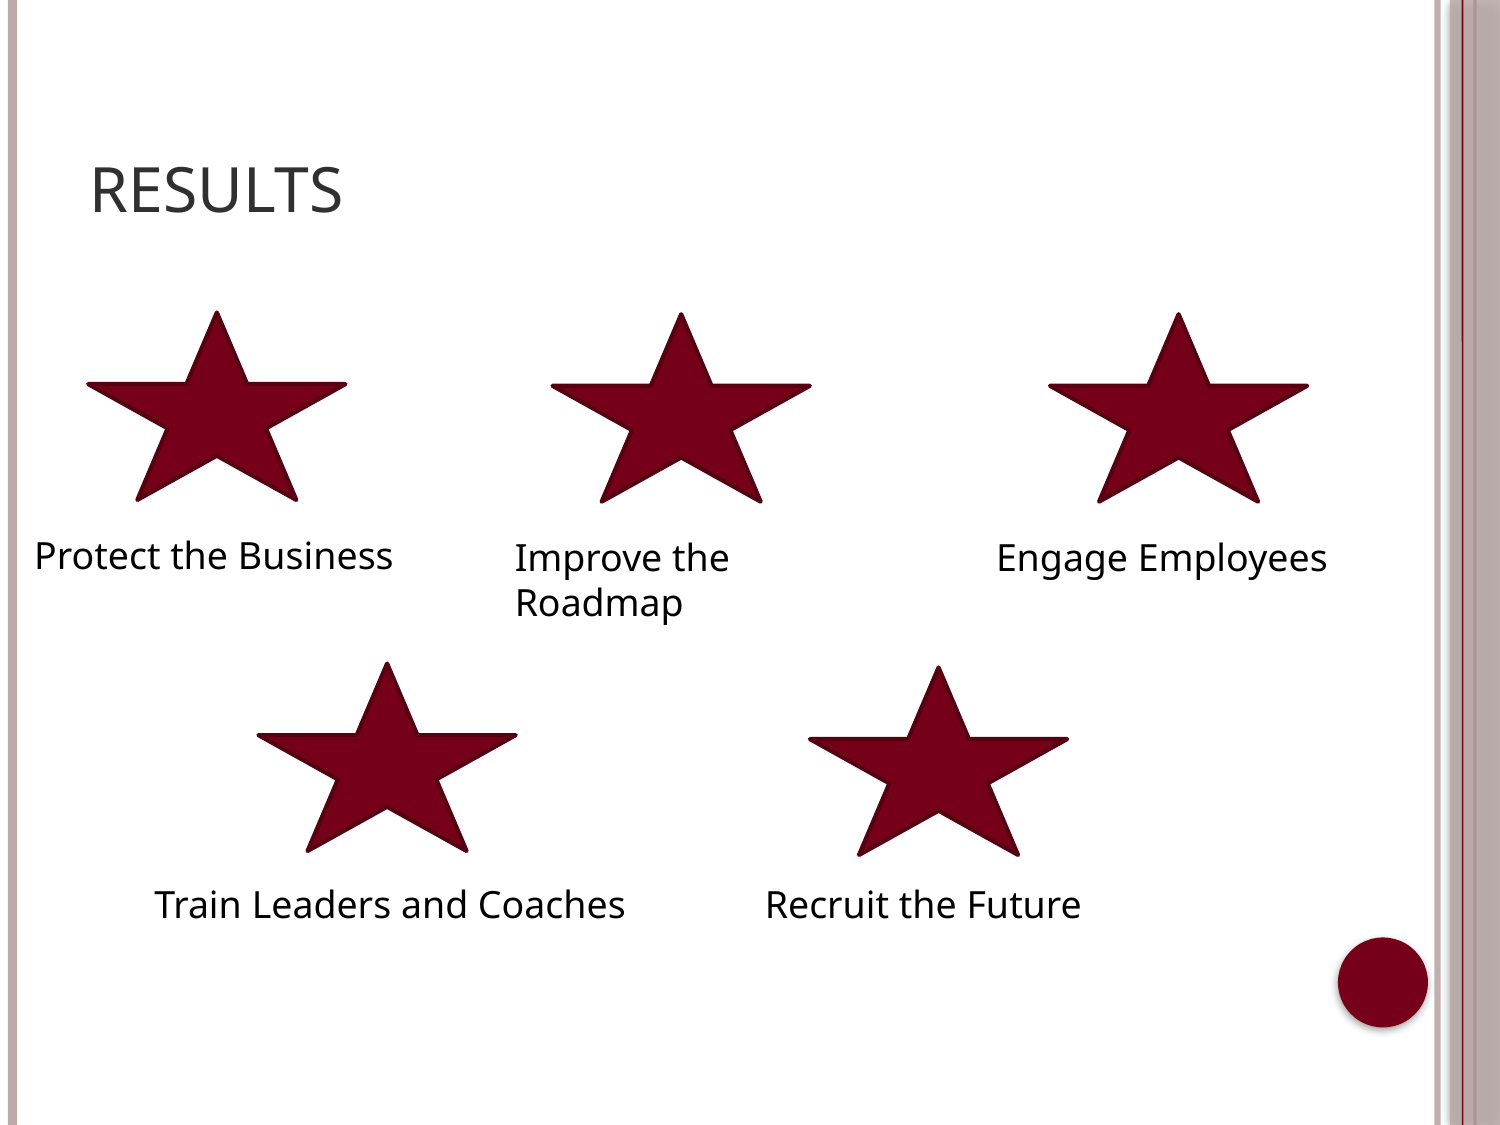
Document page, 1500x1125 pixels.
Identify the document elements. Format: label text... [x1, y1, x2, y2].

text_box Train Leaders and Coaches [139, 873, 689, 934]
text_box Engage Employees [981, 526, 1376, 587]
text_box Protect the Business [19, 524, 415, 585]
text_box [550, 312, 812, 504]
text_box Improve the Roadmap [500, 526, 919, 632]
title Results [75, 45, 1300, 233]
text_box [807, 665, 1070, 857]
text_box [256, 661, 518, 853]
text_box [86, 310, 348, 502]
text_box Recruit the Future [749, 873, 1145, 934]
text_box [1047, 312, 1310, 504]
